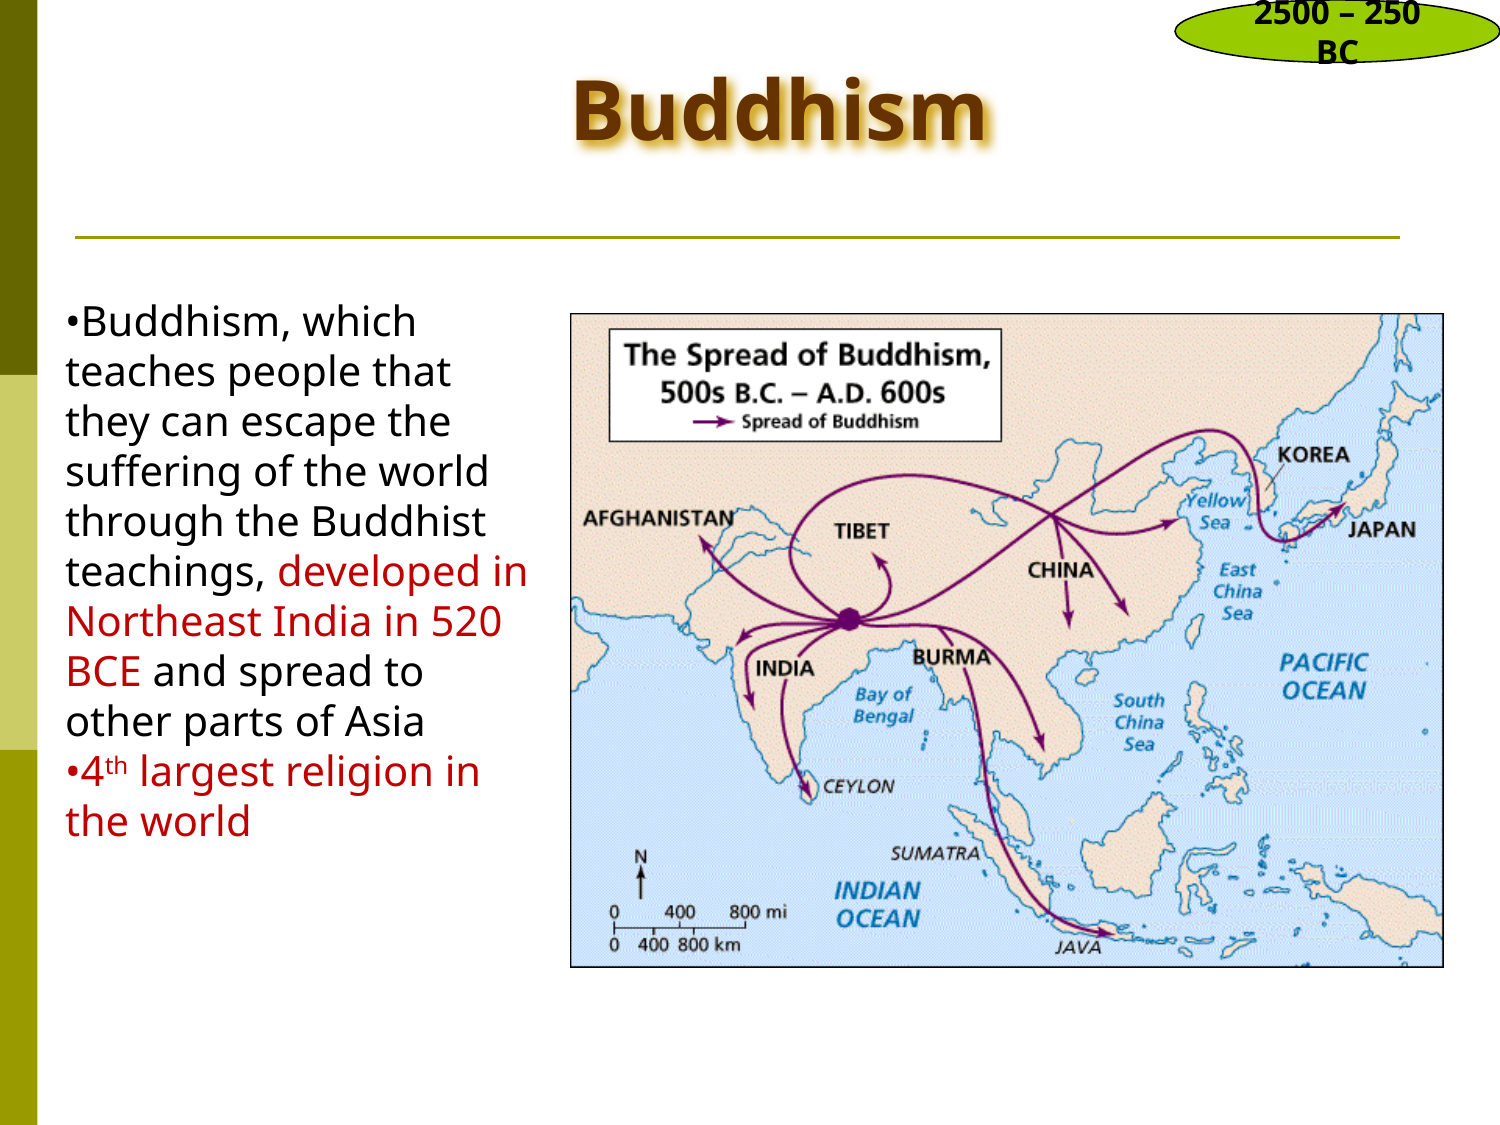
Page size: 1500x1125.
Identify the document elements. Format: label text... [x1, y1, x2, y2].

picture [569, 313, 1445, 969]
text_box Buddhism, which teaches people that they can escape the suffering of the world through the Buddhist teachings, developed in Northeast India in 520 BCE and spread to other parts of Asia 4th largest religion in the world [50, 287, 550, 858]
text_box Buddhism [87, 50, 1450, 166]
text_box 2500 – 250 BC [1175, 0, 1500, 63]
